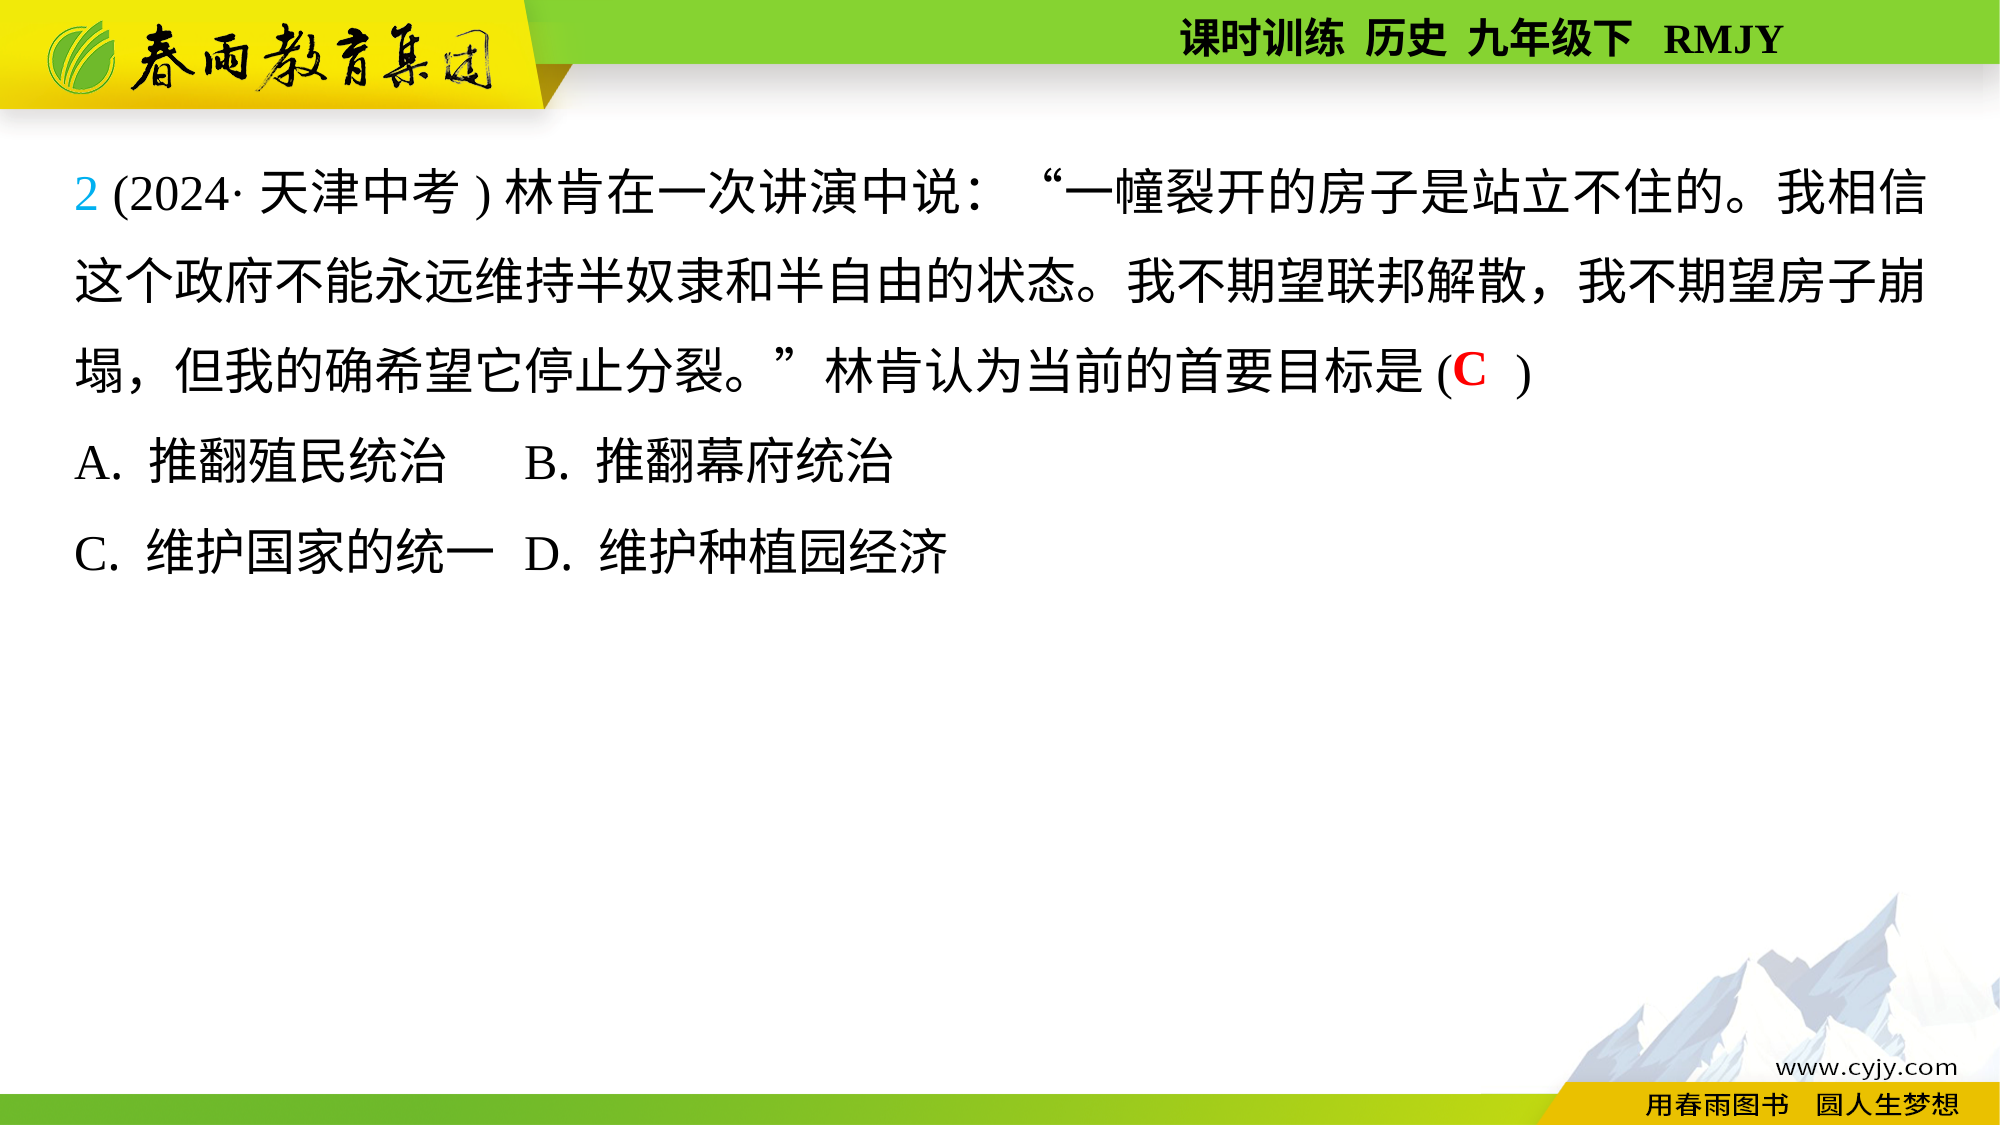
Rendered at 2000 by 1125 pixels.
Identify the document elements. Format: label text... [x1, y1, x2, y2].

list 2 (2024·天津中考)林肯在一次讲演中说：“一幢裂开的房子是站立不住的。我相信这个政府不能永远维持半奴隶和半自由的状态。我不期望联邦解散，我不期望房子崩塌，但我的确希望它停止分裂。”林肯认为当前的首要目标是( ) A. 推翻殖民统治 B. 推翻幕府统治 C. 维护国家的统一 D. 维护种植园经济 [59, 122, 1944, 592]
text_box C [1437, 328, 1504, 404]
picture [0, 0, 2000, 1125]
